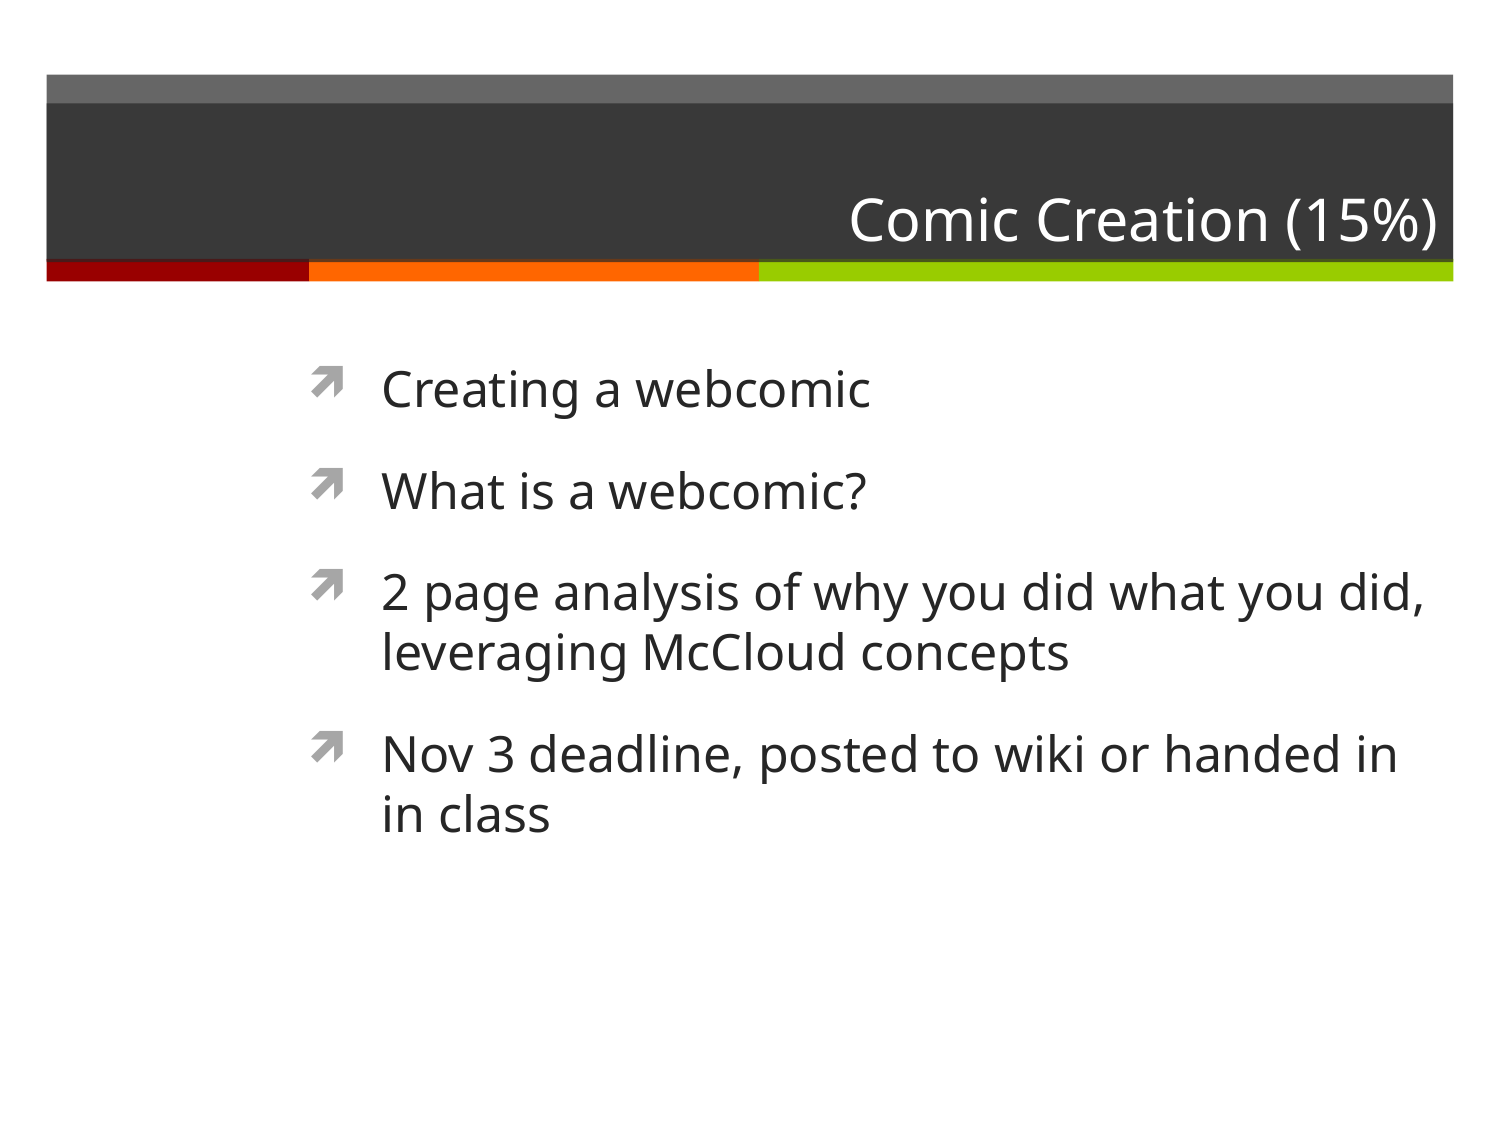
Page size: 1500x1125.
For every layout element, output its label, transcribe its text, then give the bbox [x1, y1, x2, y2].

list Creating a webcomic What is a webcomic? 2 page analysis of why you did what you did, leveraging McCloud concepts Nov 3 deadline, posted to wiki or handed in in class [292, 350, 1454, 1005]
title Comic Creation (15%) [46, 103, 1454, 263]
